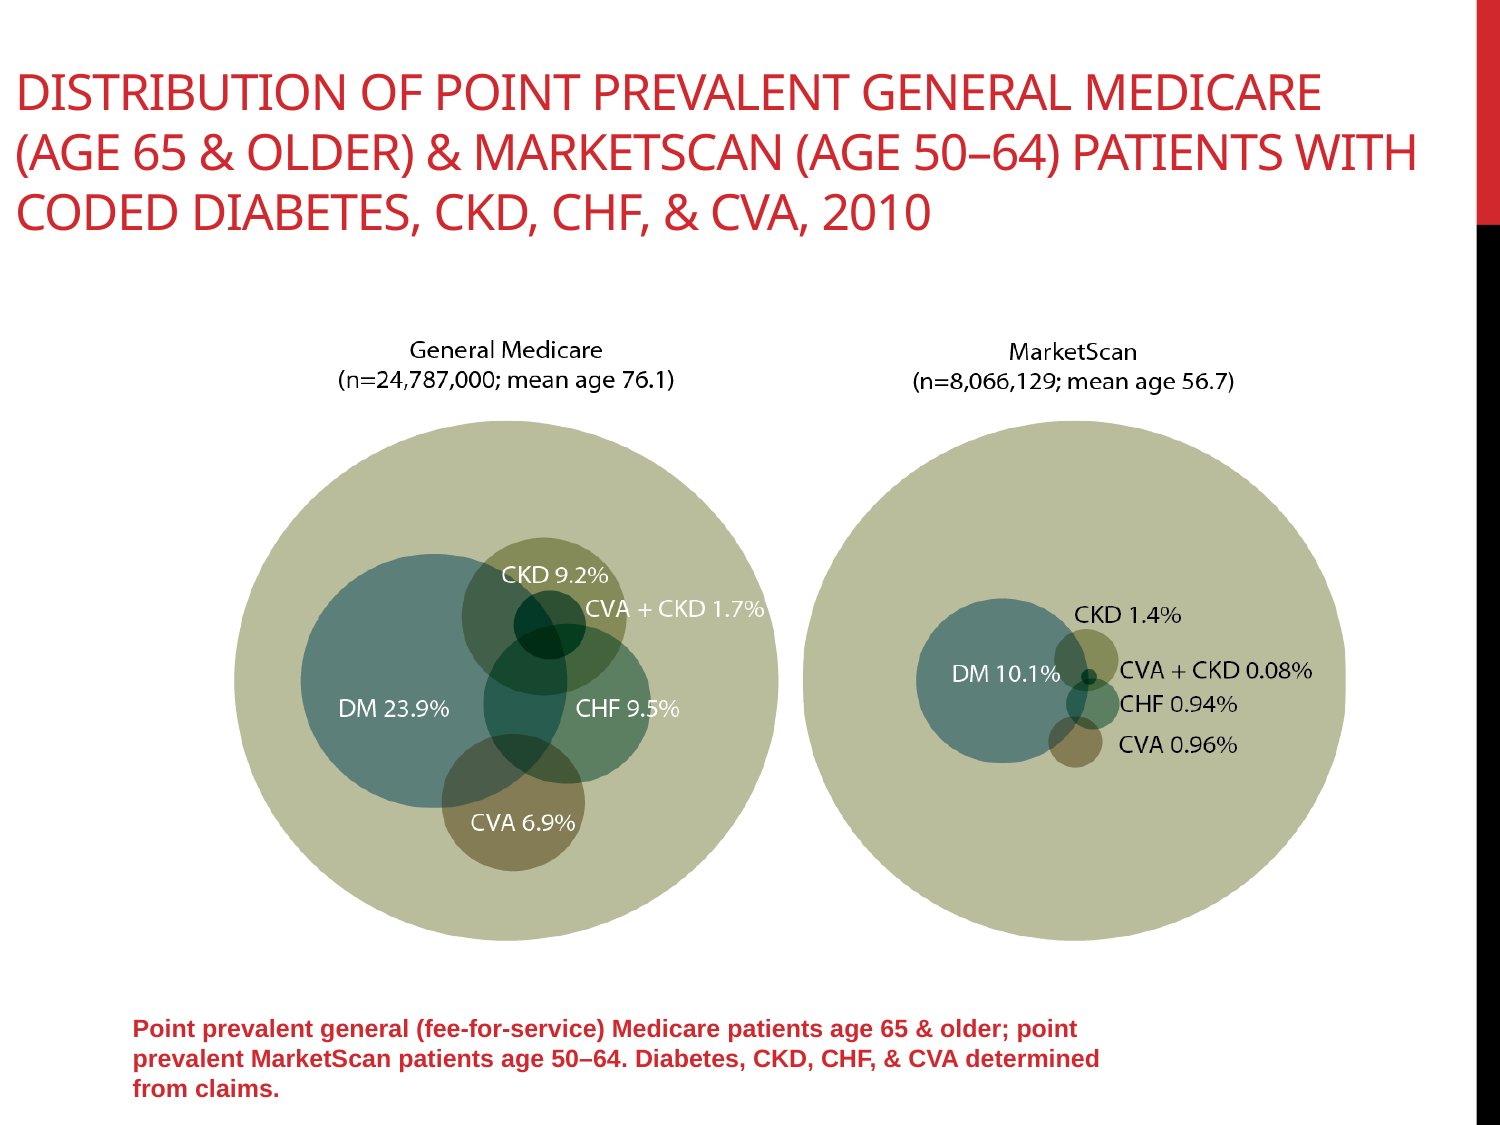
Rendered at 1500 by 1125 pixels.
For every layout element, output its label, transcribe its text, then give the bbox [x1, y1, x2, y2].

text_box Point prevalent general (fee-for-service) Medicare patients age 65 & older; point prevalent MarketScan patients age 50–64. Diabetes, CKD, CHF, & CVA determined from claims. [132, 1037, 1119, 1110]
title Distribution of point prevalent general Medicare (age 65 & older) & MarketScan (age 50–64) patients with coded diabetes, CKD, CHF, & CVA, 2010 [0, 31, 1465, 338]
picture [188, 336, 1347, 979]
